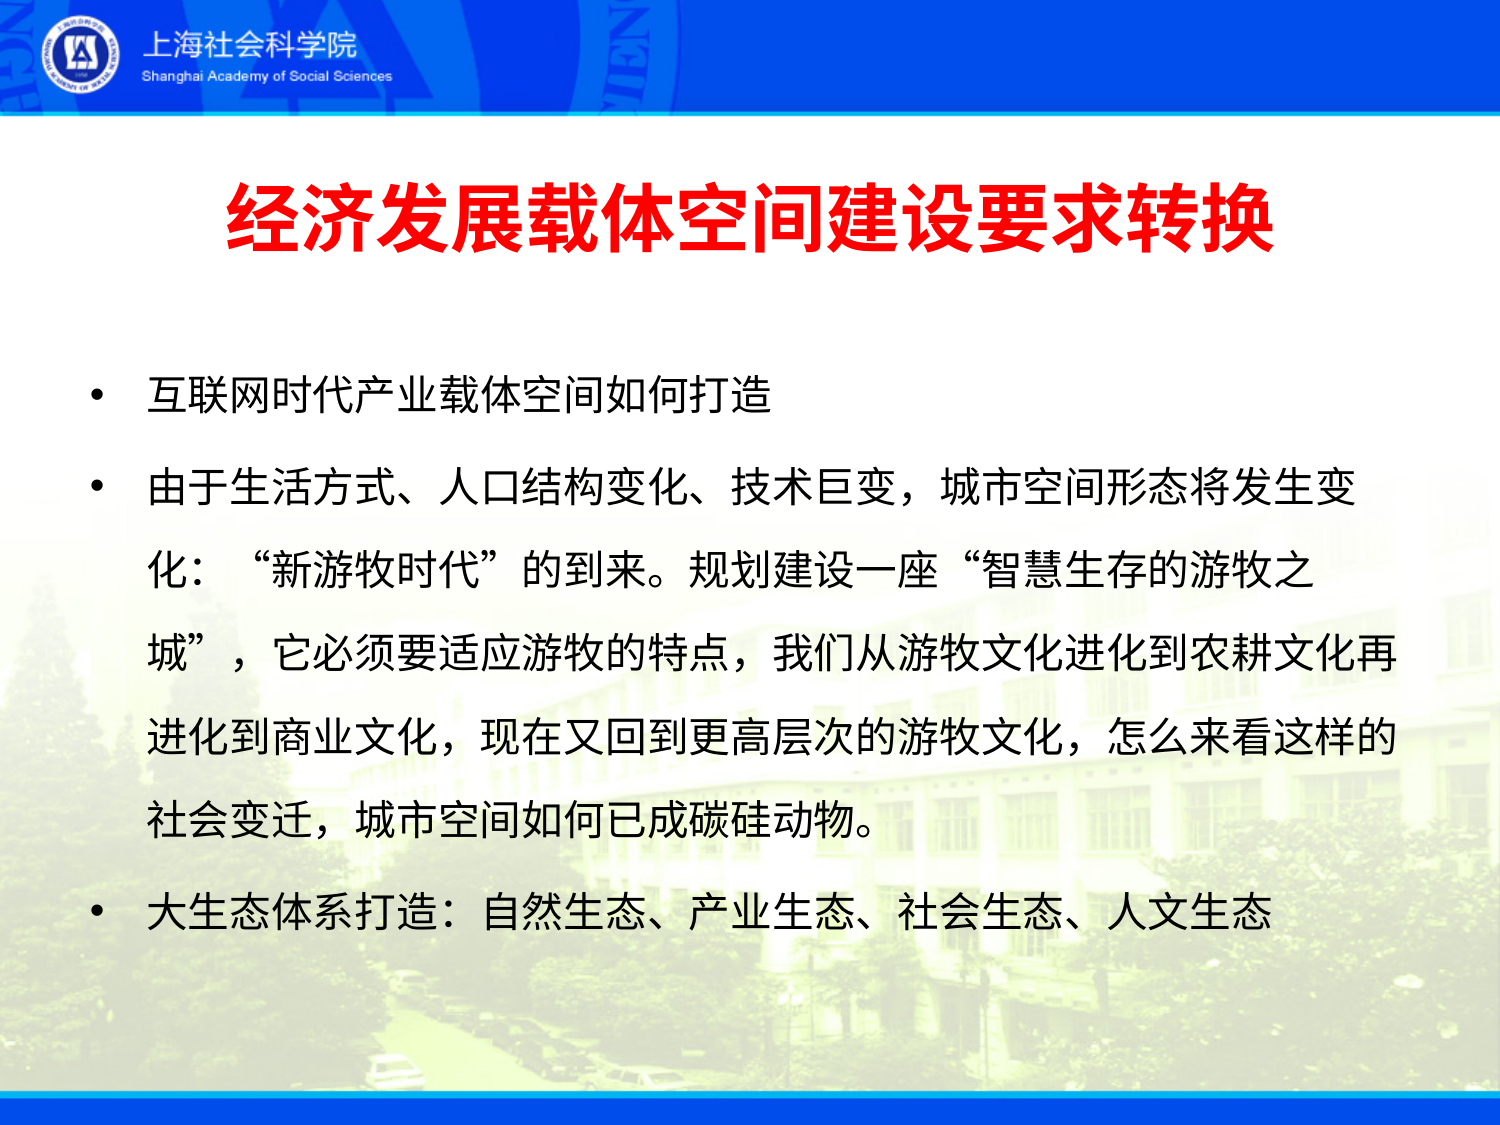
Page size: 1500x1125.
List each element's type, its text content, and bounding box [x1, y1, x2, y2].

picture [0, 0, 1500, 1091]
title 经济发展载体空间建设要求转换 [74, 128, 1426, 305]
picture [0, 1099, 1500, 1125]
list 互联网时代产业载体空间如何打造 由于生活方式、人口结构变化、技术巨变，城市空间形态将发生变化：“新游牧时代”的到来。规划建设一座“智慧生存的游牧之城”，它必须要适应游牧的特点，我们从游牧文化进化到农耕文化再进化到商业文化，现在又回到更高层次的游牧文化，怎么来看这样的社会变迁，城市空间如何已成碳硅动物。 大生态体系打造：自然生态、产业生态、社会生态、人文生态 [74, 327, 1426, 1006]
